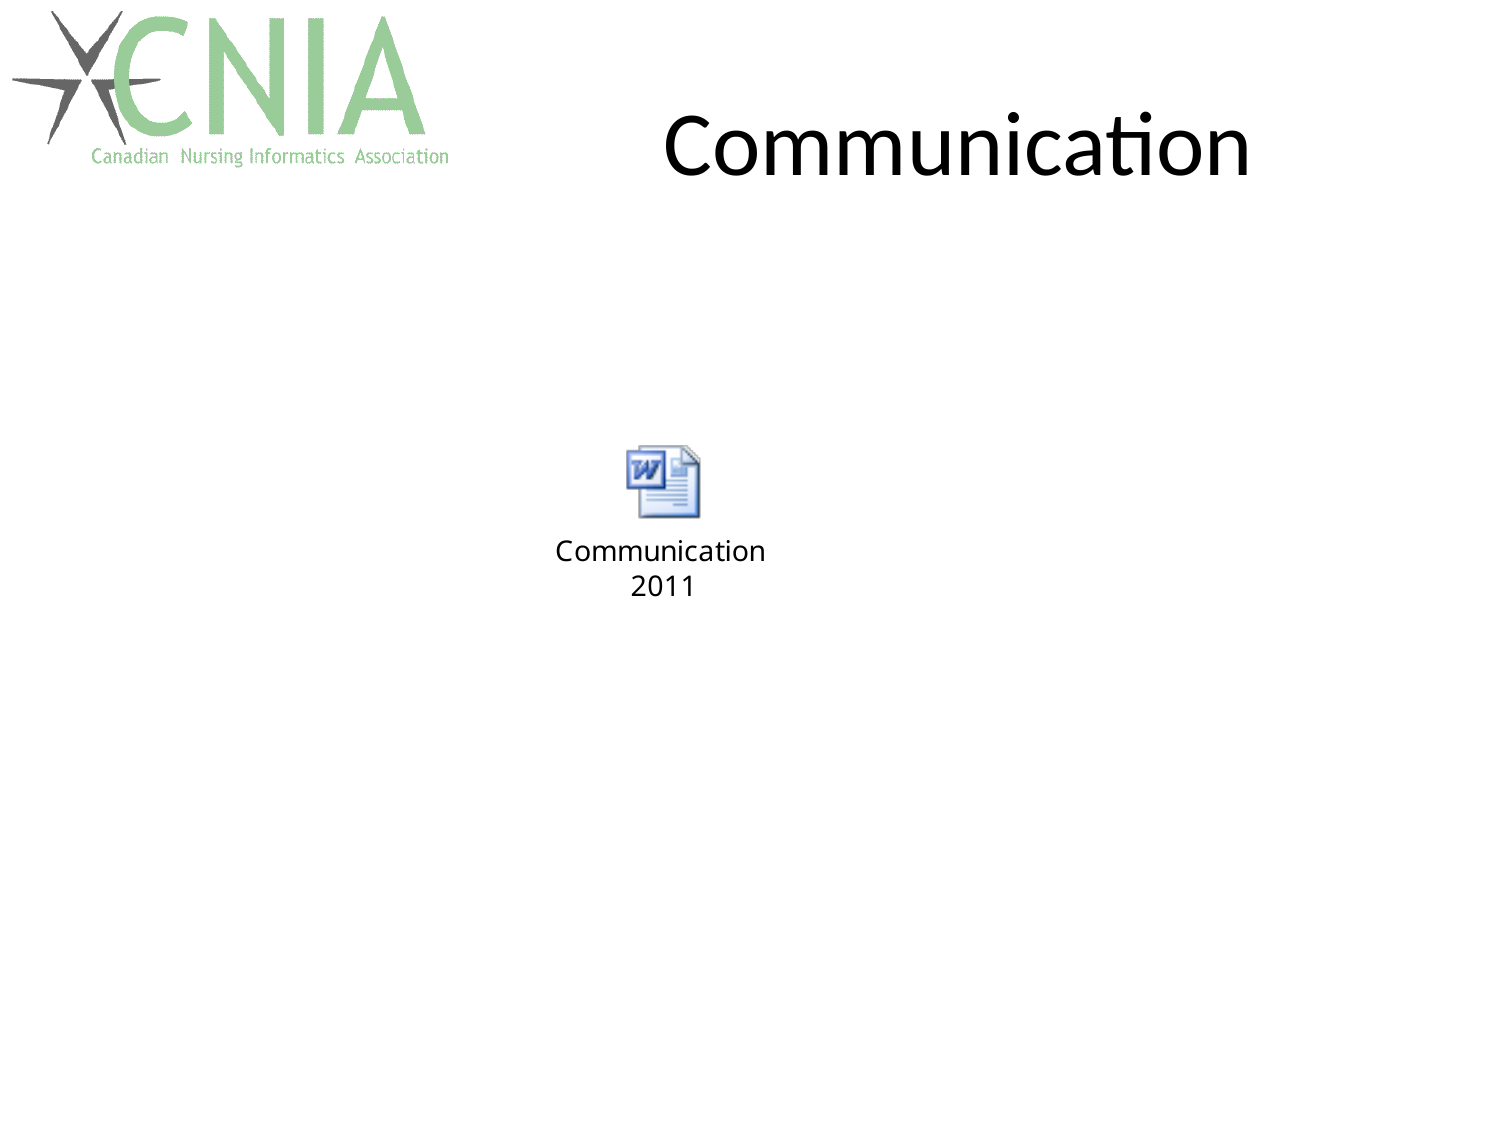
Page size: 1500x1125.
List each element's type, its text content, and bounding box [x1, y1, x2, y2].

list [548, 444, 779, 639]
picture [0, 0, 453, 170]
title Communication [491, 44, 1426, 233]
